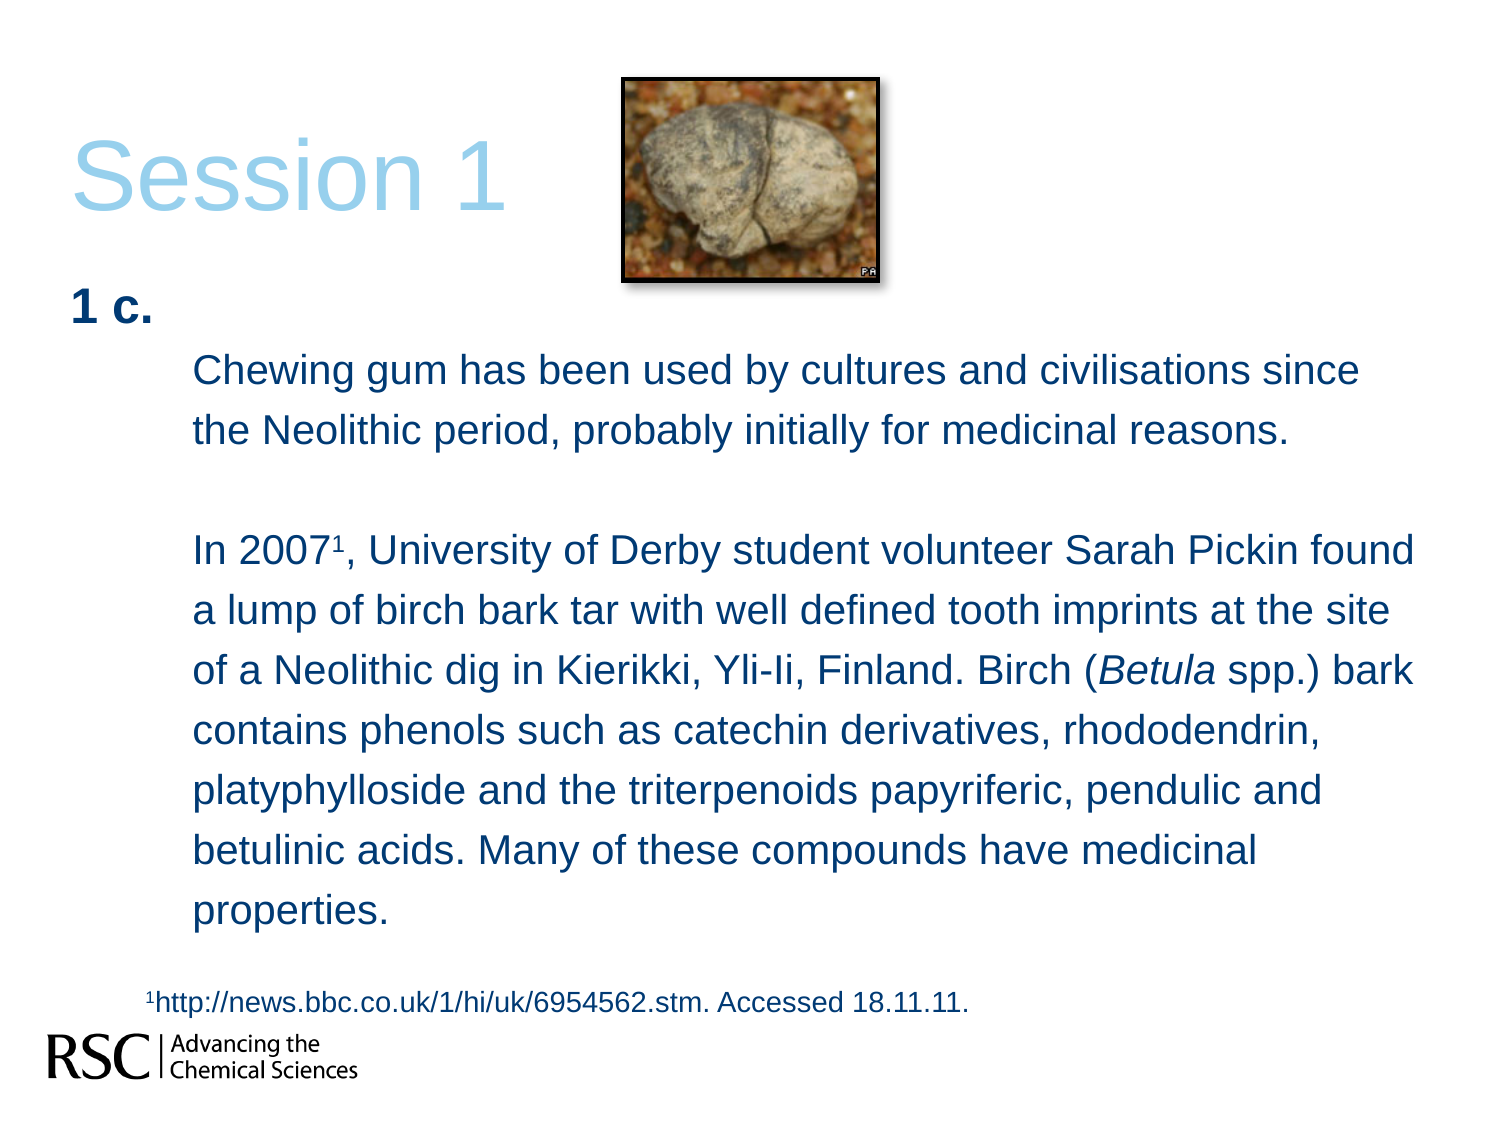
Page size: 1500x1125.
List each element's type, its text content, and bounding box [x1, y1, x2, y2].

subtitle 1 c. Chewing gum has been used by cultures and civilisations since the Neolithic period, probably initially for medicinal reasons. In 20071, University of Derby student volunteer Sarah Pickin found a lump of birch bark tar with well defined tooth imprints at the site of a Neolithic dig in Kierikki, Yli-Ii, Finland. Birch (Betula spp.) bark contains phenols such as catechin derivatives, rhododendrin, platyphylloside and the triterpenoids papyriferic, pendulic and betulinic acids. Many of these compounds have medicinal properties. 1http://news.bbc.co.uk/1/hi/uk/6954562.stm. Accessed 18.11.11. [55, 265, 1438, 1032]
title Session 1 [55, 49, 1438, 238]
picture [624, 80, 877, 280]
